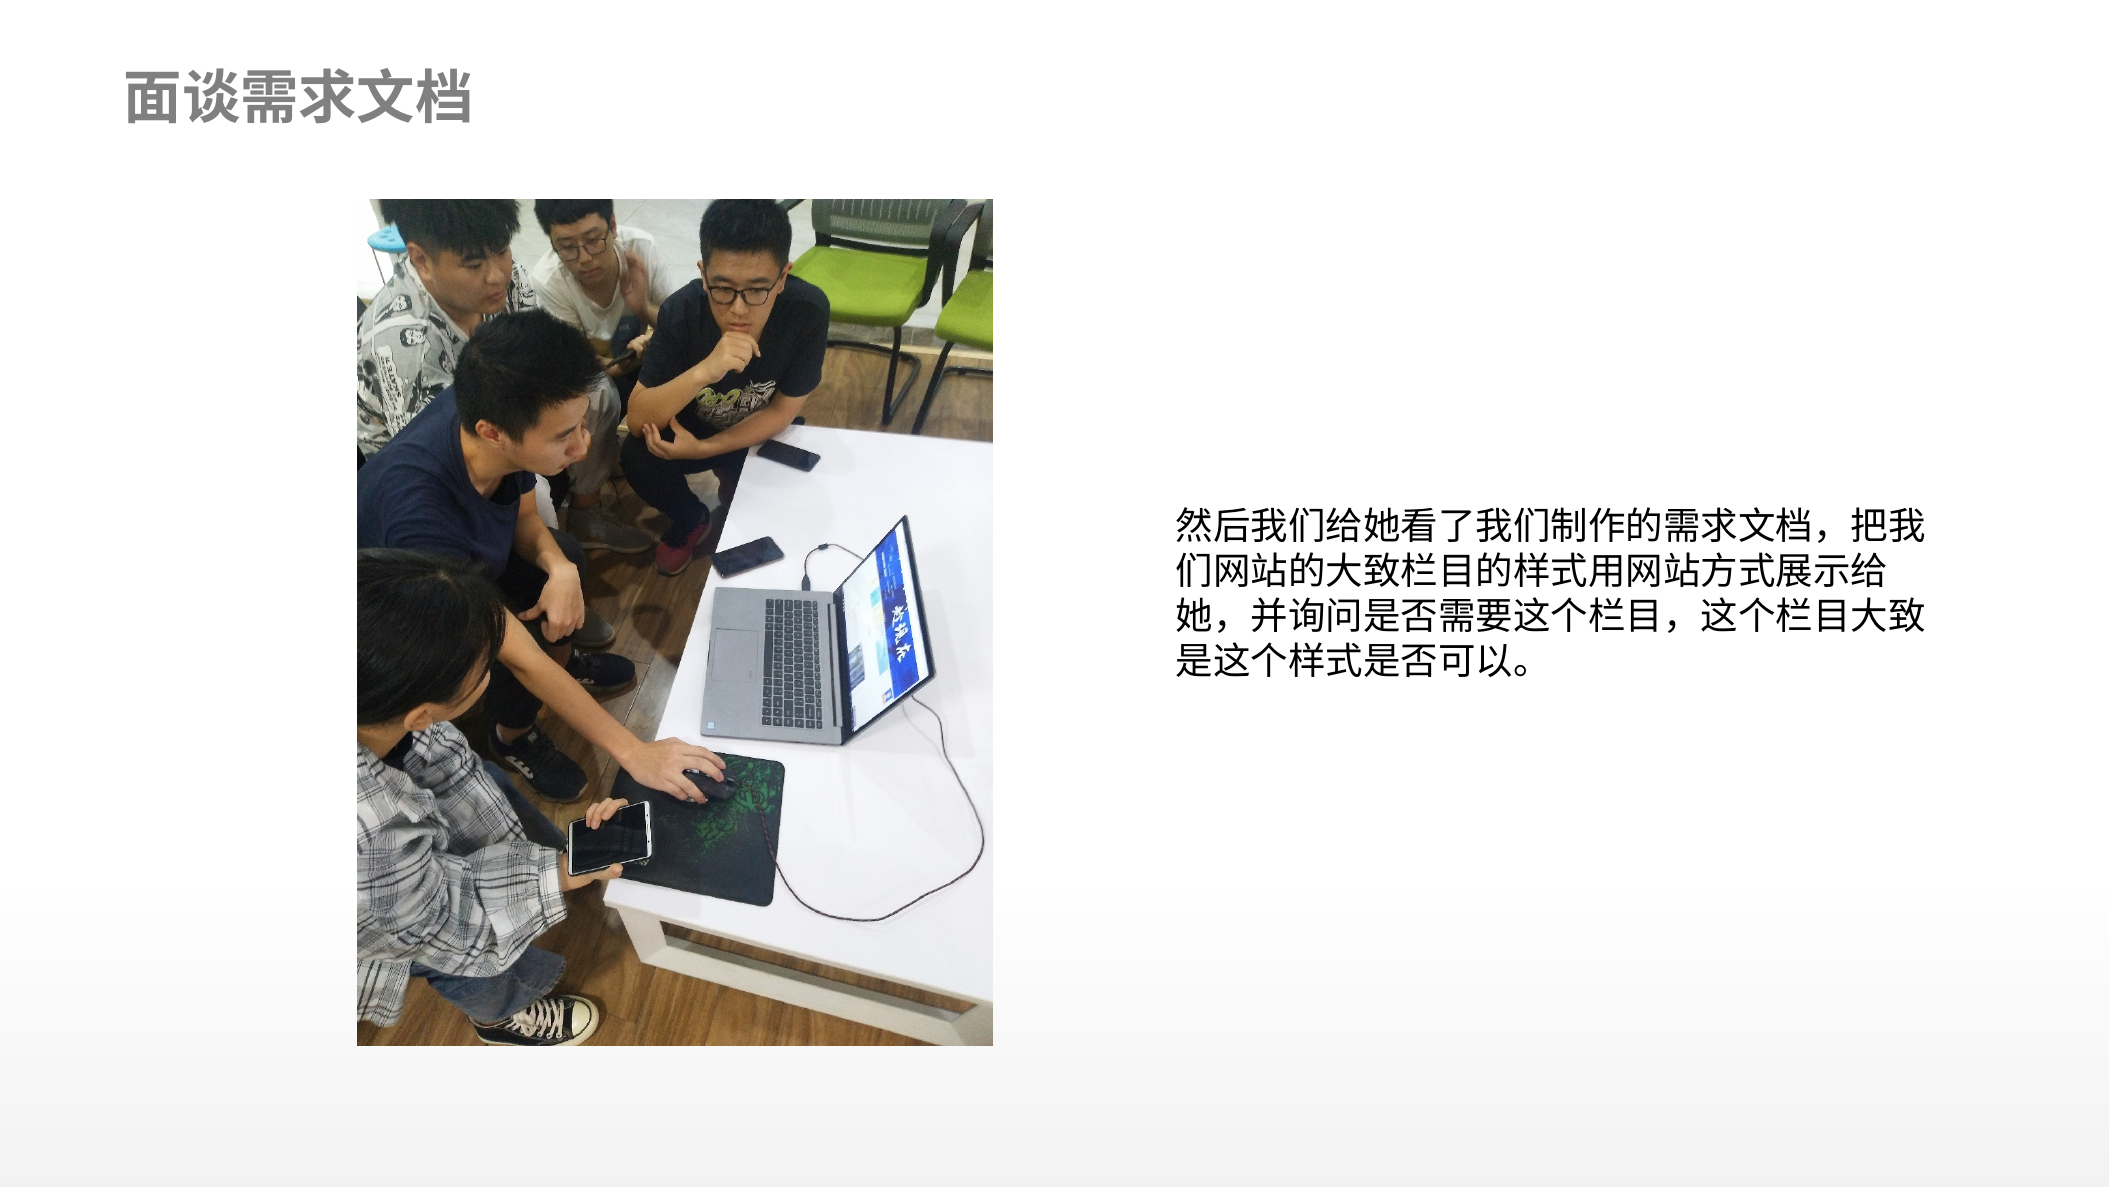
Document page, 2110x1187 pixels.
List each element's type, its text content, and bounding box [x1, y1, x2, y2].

text_box 面谈需求文档 [123, 60, 503, 131]
text_box 然后我们给她看了我们制作的需求文档，把我们网站的大致栏目的样式用网站方式展示给她，并询问是否需要这个栏目，这个栏目大致是这个样式是否可以。 [1161, 494, 1953, 690]
picture [357, 199, 993, 1046]
